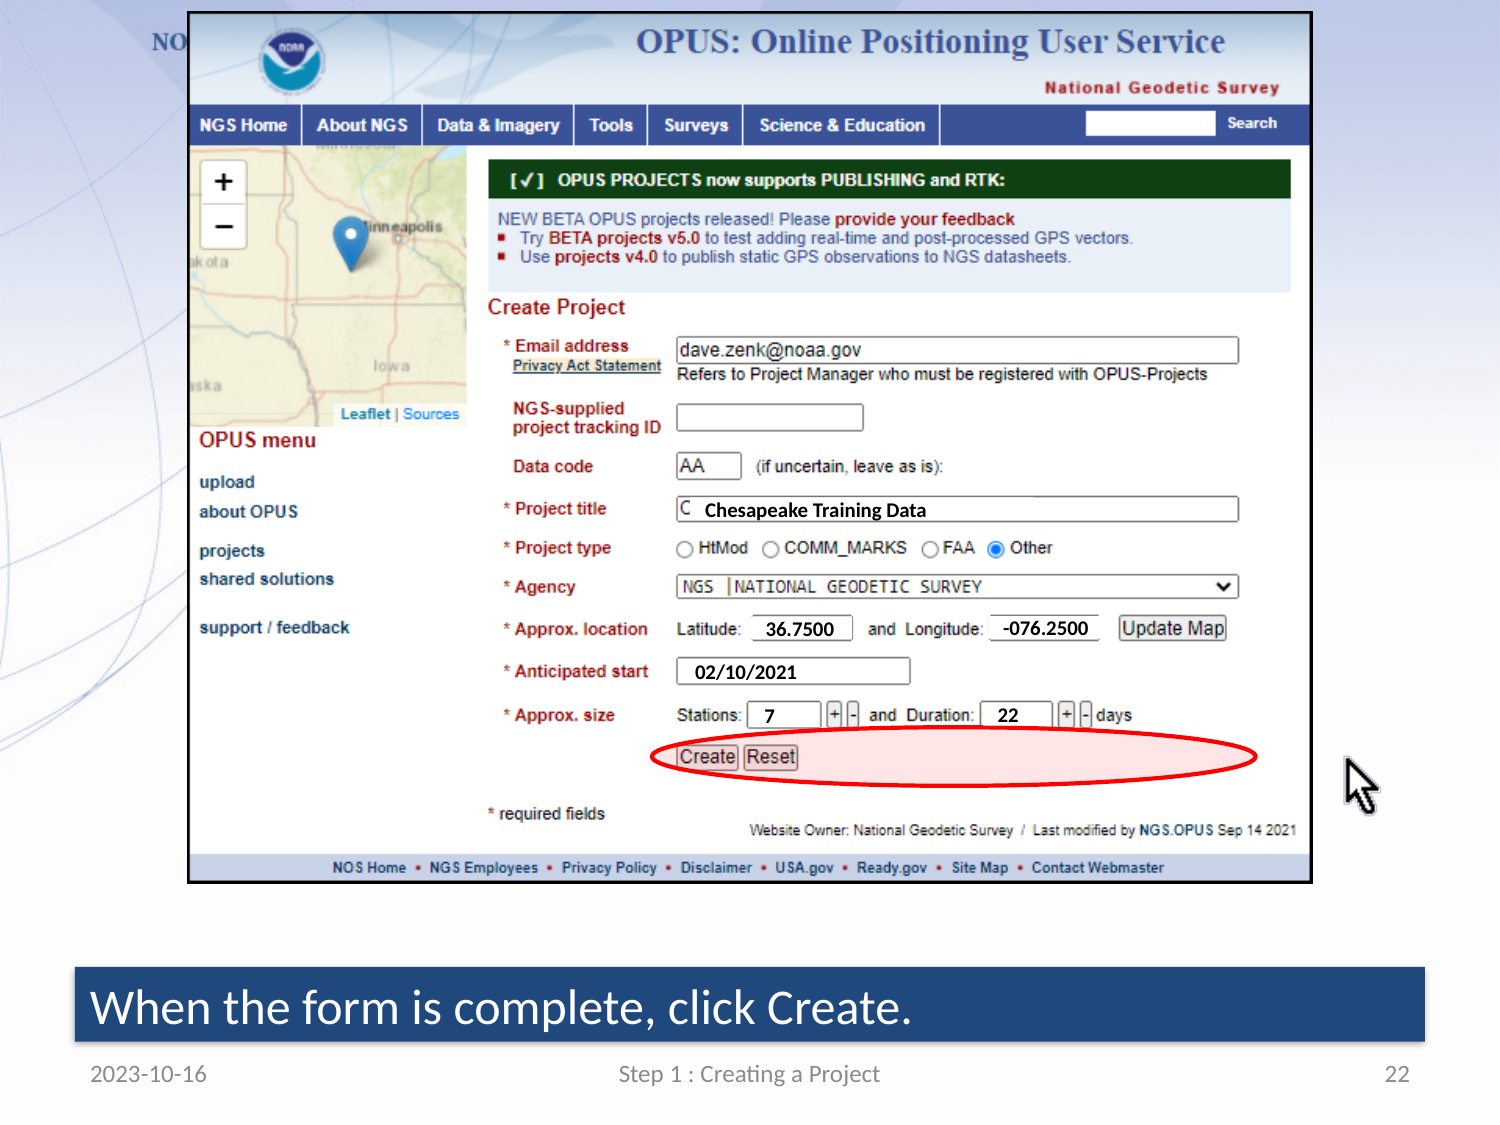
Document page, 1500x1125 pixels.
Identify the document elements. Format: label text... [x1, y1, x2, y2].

slide_number 22 [1074, 1050, 1425, 1103]
footer Step 1 : Creating a Project [512, 1051, 988, 1103]
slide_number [75, 1050, 425, 1103]
picture [0, 0, 1500, 1125]
text_box When the form is complete, click Create. [74, 966, 1425, 1042]
